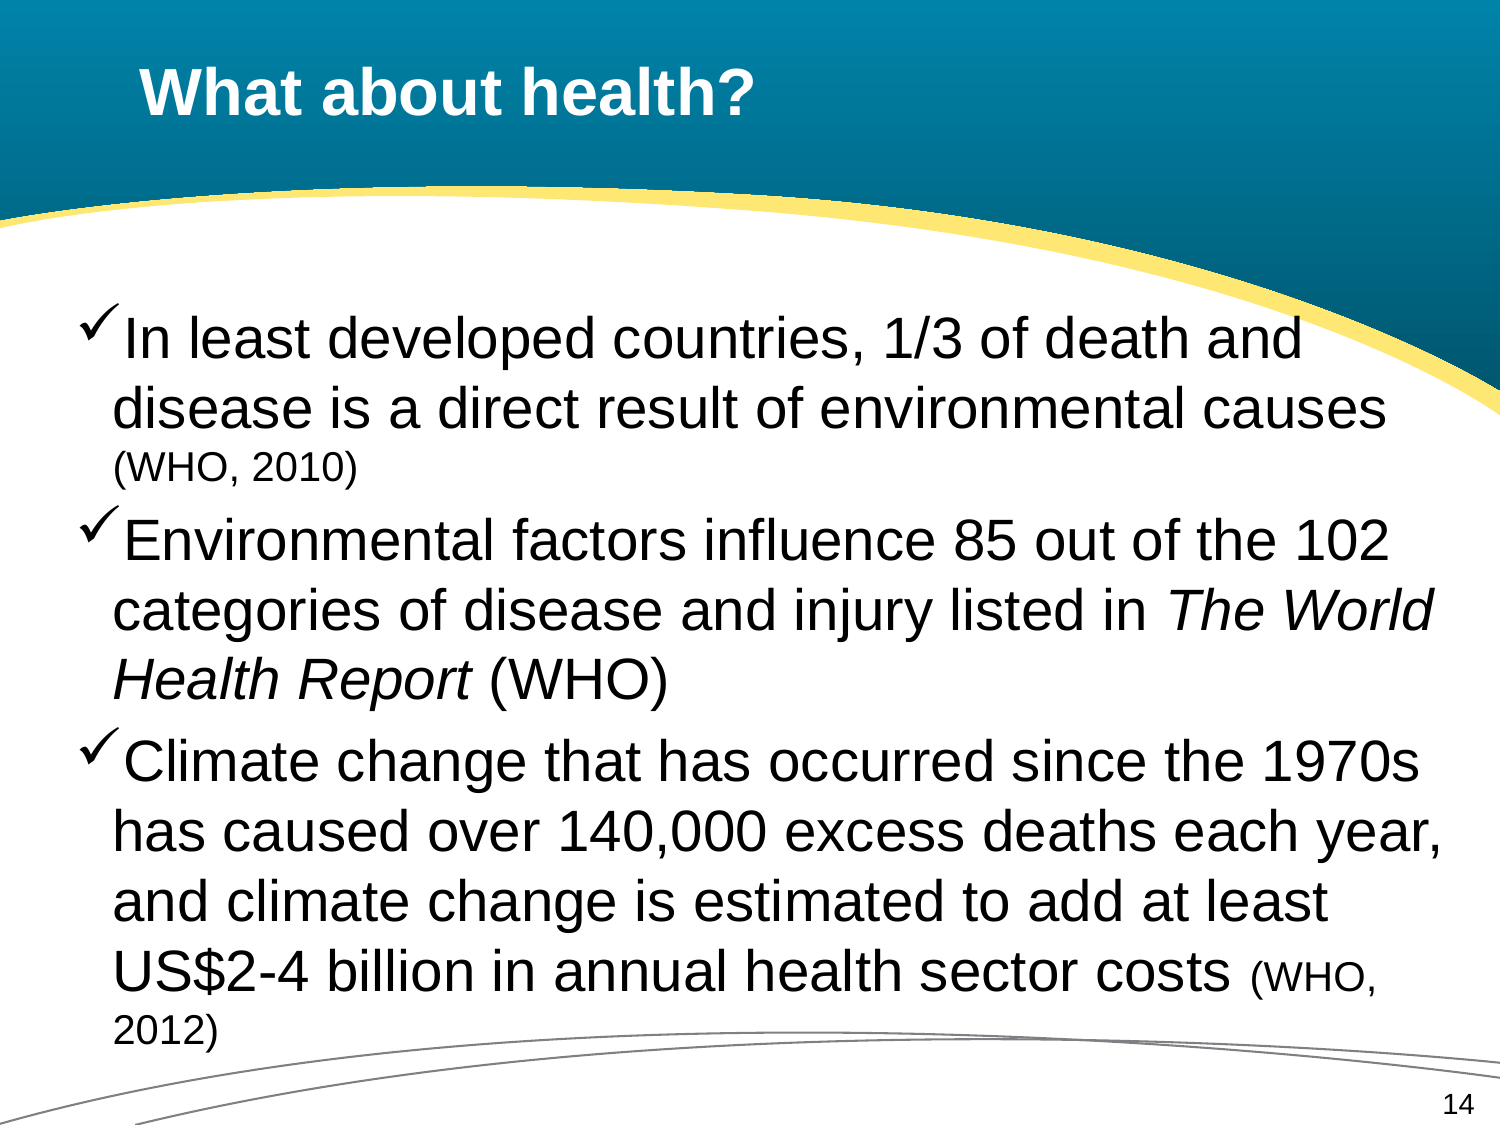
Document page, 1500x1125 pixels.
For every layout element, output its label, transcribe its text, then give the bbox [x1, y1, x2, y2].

slide_number 14 [1124, 1084, 1476, 1113]
list In least developed countries, 1/3 of death and disease is a direct result of environmental causes (WHO, 2010) Environmental factors influence 85 out of the 102 categories of disease and injury listed in The World Health Report (WHO) Climate change that has occurred since the 1970s has caused over 140,000 excess deaths each year, and climate change is estimated to add at least US$2-4 billion in annual health sector costs (WHO, 2012) [74, 299, 1476, 1088]
text_box What about health? [125, 41, 1275, 137]
